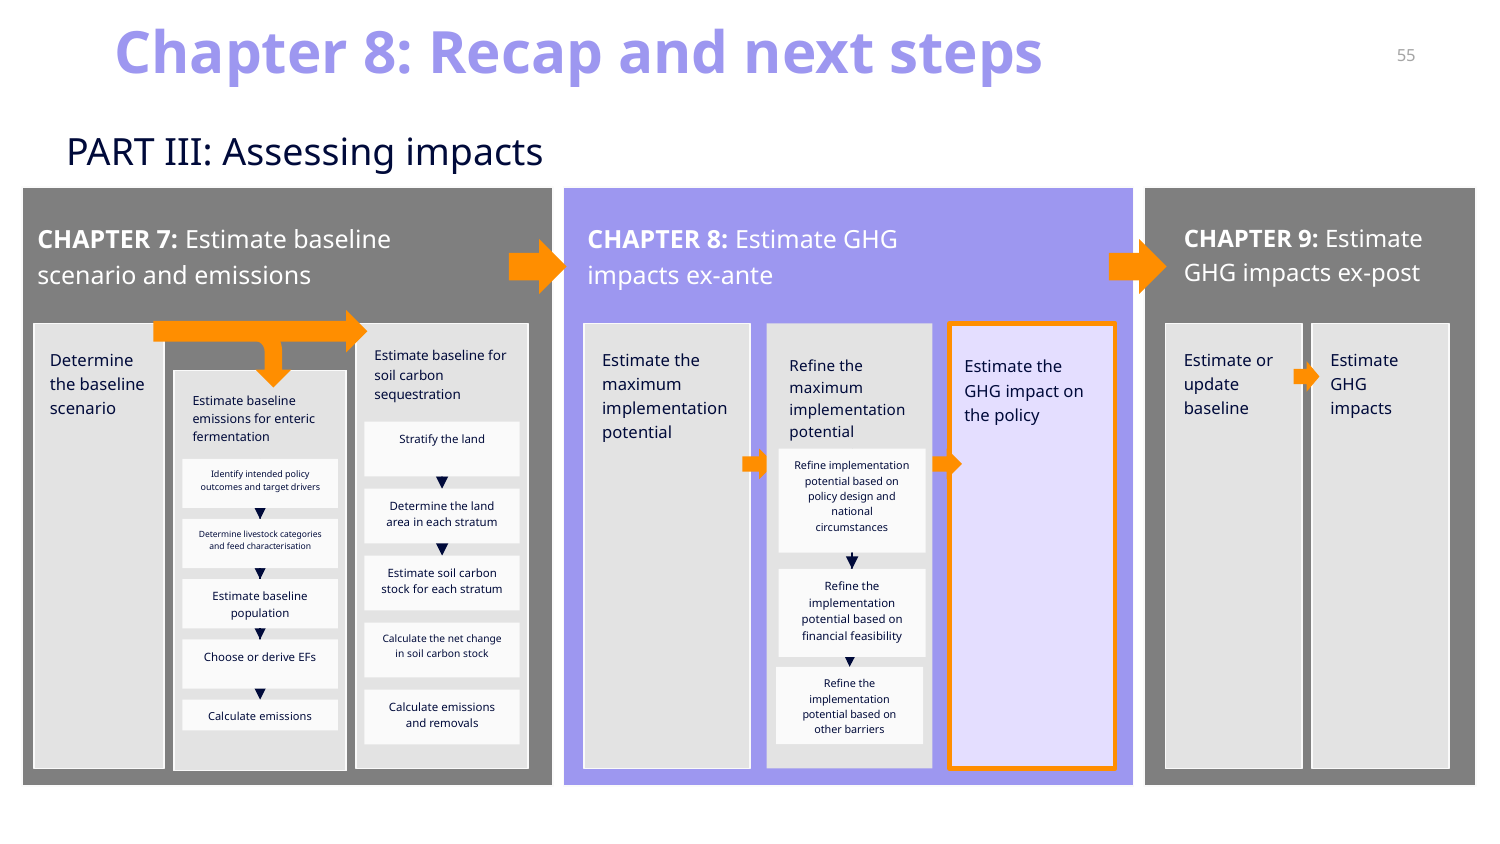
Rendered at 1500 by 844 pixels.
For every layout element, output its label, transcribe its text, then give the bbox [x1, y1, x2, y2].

text_box [1108, 239, 1167, 294]
text_box Refine implementation potential based on policy design and national circumstances [853, 449, 926, 553]
text_box Estimate the GHG impact on the policy [949, 344, 1113, 439]
text_box Determine livestock categories and feed characterisation [265, 518, 338, 569]
text_box Calculate emissions and removals [364, 689, 520, 745]
text_box Determine the land area in each stratum [364, 488, 437, 544]
text_box [584, 323, 750, 769]
text_box Choose or derive EFs [265, 639, 338, 689]
text_box Estimate baseline population [182, 579, 255, 629]
text_box Stratify the land [364, 421, 441, 477]
text_box Determine livestock categories and feed characterisation [182, 518, 255, 569]
text_box [508, 239, 567, 294]
text_box PART III: Assessing impacts [51, 111, 1156, 235]
text_box [356, 340, 529, 769]
text_box Estimate baseline emissions for enteric fermentation [177, 382, 350, 452]
text_box [949, 323, 1116, 769]
text_box [359, 323, 529, 336]
text_box Identify intended policy outcomes and target drivers [182, 458, 259, 508]
text_box [33, 323, 164, 769]
text_box Choose or derive EFs [182, 639, 255, 689]
text_box Estimate GHG impacts [1315, 337, 1446, 477]
text_box [22, 187, 553, 787]
text_box CHAPTER 7: Estimate baseline scenario and emissions [22, 209, 464, 304]
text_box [849, 552, 853, 667]
text_box Estimate baseline for soil carbon sequestration [359, 336, 532, 414]
text_box Identify intended policy outcomes and target drivers [261, 458, 338, 508]
text_box [750, 448, 766, 480]
text_box [1312, 323, 1449, 769]
text_box CHAPTER 8: Estimate GHG impacts ex-ante [572, 209, 1014, 304]
text_box Estimate soil carbon stock for each stratum [364, 555, 520, 611]
text_box [933, 448, 962, 480]
text_box Determine the baseline scenario [34, 337, 165, 477]
text_box Refine the implementation potential based on other barriers [776, 666, 924, 745]
text_box [1143, 187, 1476, 787]
text_box Determine the land area in each stratum [445, 488, 520, 544]
text_box Refine the maximum implementation potential [774, 344, 938, 449]
text_box Estimate baseline population [265, 579, 338, 629]
text_box [563, 187, 1134, 787]
text_box [1293, 361, 1320, 392]
text_box [154, 312, 366, 350]
title Chapter 8: Recap and next steps [99, 1, 1268, 109]
text_box CHAPTER 9: Estimate GHG impacts ex-post [1168, 209, 1446, 304]
text_box [1165, 323, 1303, 769]
text_box Refine implementation potential based on policy design and national circumstances [778, 449, 851, 553]
text_box [766, 323, 933, 769]
text_box Refine the implementation potential based on financial feasibility [778, 568, 844, 657]
text_box [167, 324, 289, 387]
text_box Calculate the net change in soil carbon stock [364, 622, 520, 678]
text_box Estimate the maximum implementation potential [587, 337, 750, 477]
text_box [174, 370, 347, 771]
text_box Calculate emissions [182, 699, 338, 731]
text_box Estimate or update baseline [1168, 337, 1299, 477]
text_box Stratify the land [443, 421, 520, 477]
text_box Refine the implementation potential based on financial feasibility [857, 568, 926, 657]
